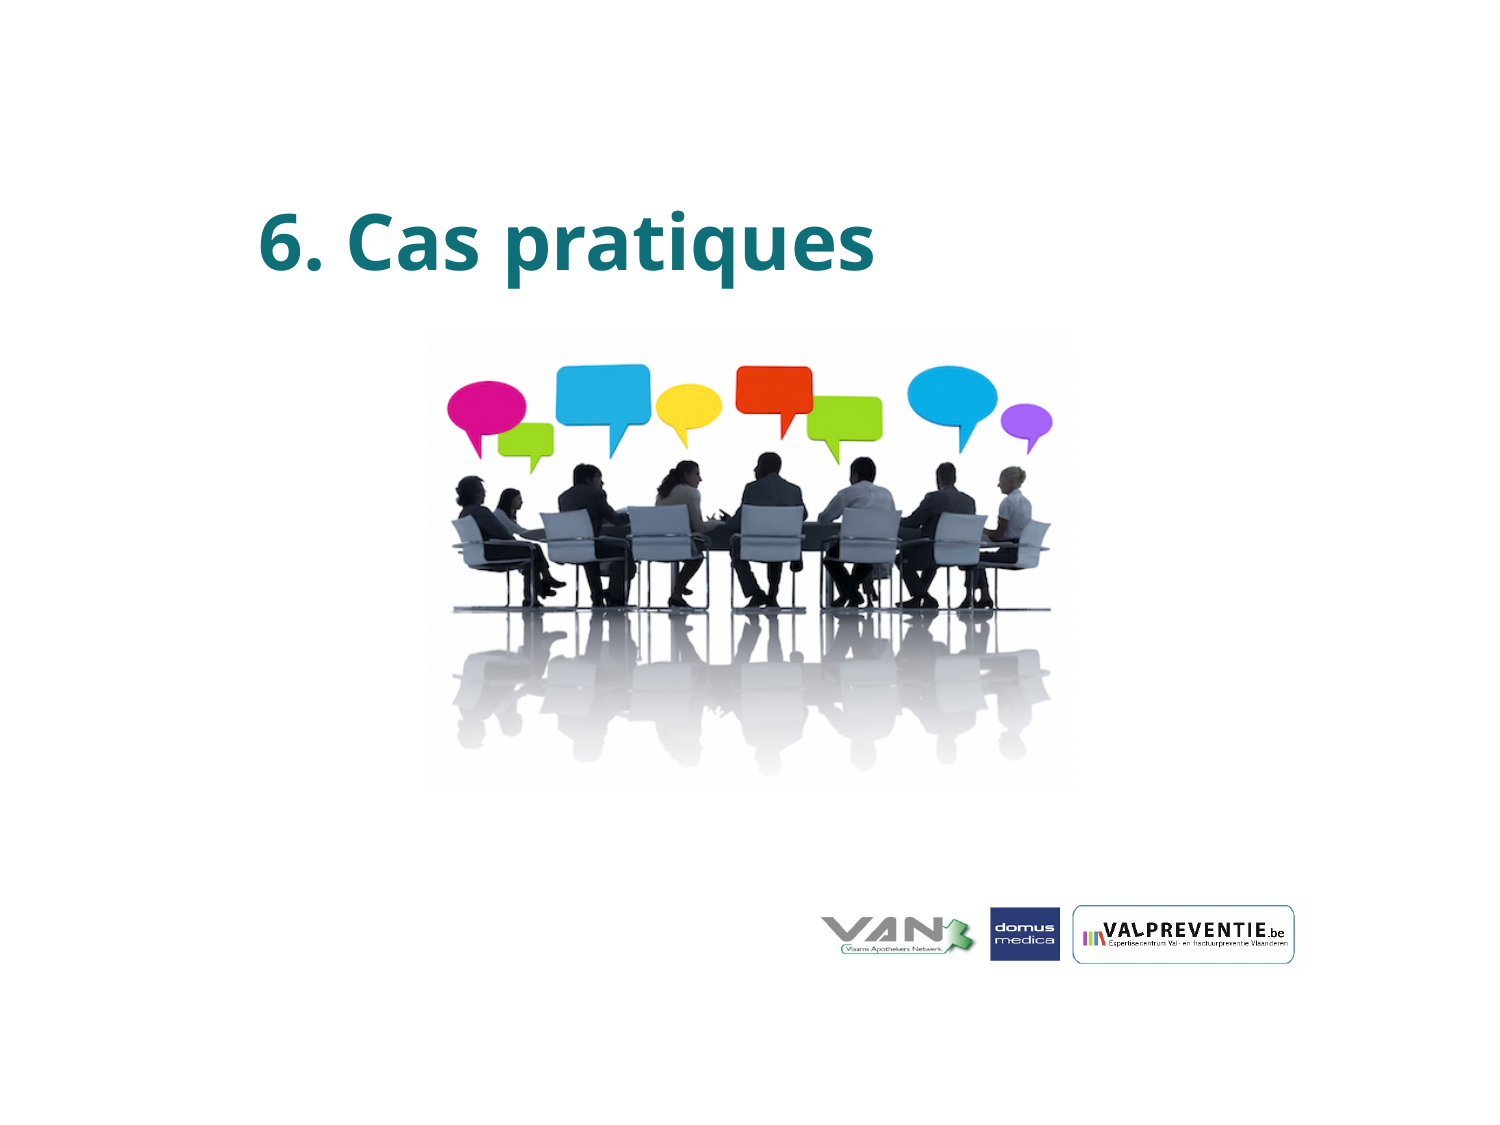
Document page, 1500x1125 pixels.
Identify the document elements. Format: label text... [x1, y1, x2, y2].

title 6. Cas pratiques [243, 174, 1257, 315]
picture [812, 898, 1307, 970]
picture [427, 333, 1073, 791]
